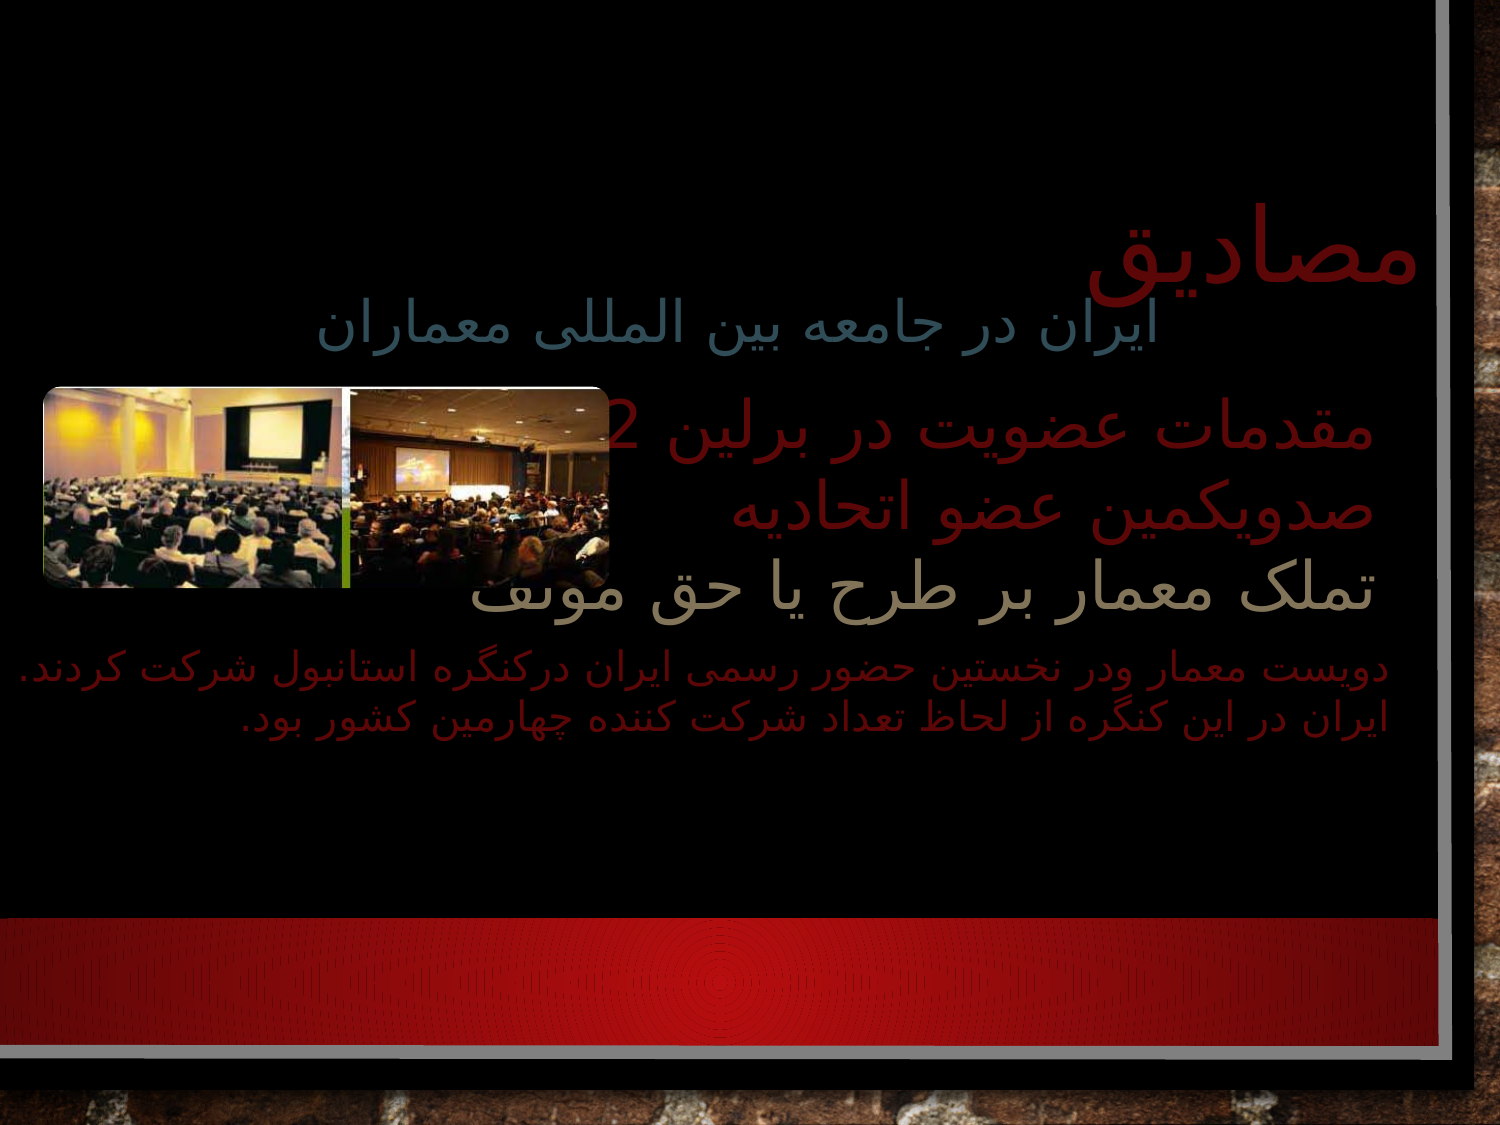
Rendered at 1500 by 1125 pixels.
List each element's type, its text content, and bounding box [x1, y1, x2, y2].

picture [42, 386, 610, 589]
text_box مقدمات عضویت در برلین 2002 صدویکمین عضو اتحادیه تملک معمار بر طرح یا حق مولف [433, 798, 1438, 1095]
list ایران در جامعه بین المللی معماران [112, 303, 1425, 386]
text_box مقدمات عضویت در برلین 2002 صدویکمین عضو اتحادیه تملک معمار بر طرح یا حق مولف [433, 374, 1438, 632]
text_box مصادیق [74, 115, 1425, 303]
picture [0, 0, 1500, 1125]
text_box دویست معمار ودر نخستین حضور رسمی ایران درکنگره استانبول شرکت کردند. ایران در این کنگره از لحاظ تعداد شرکت کننده چهارمین کشور بود. [0, 632, 1465, 798]
